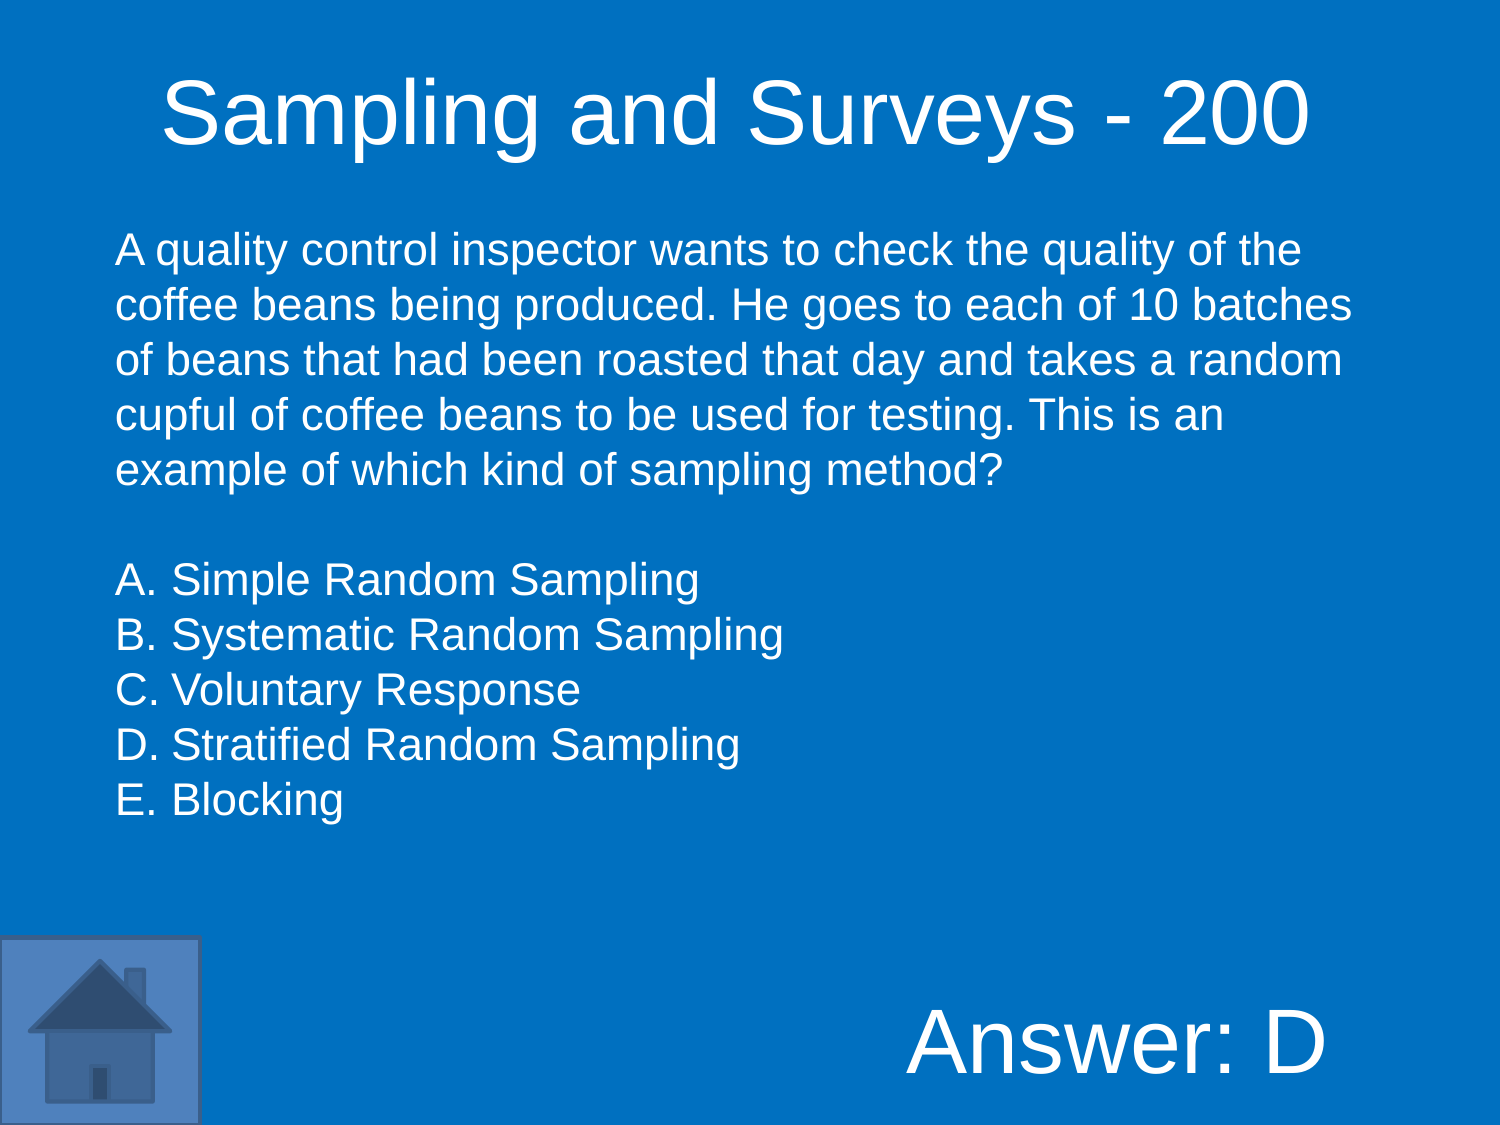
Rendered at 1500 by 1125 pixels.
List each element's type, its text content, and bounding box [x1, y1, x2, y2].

text_box Sampling and Surveys - 200 [74, 45, 1425, 233]
text_box [0, 935, 202, 1125]
text_box Answer: D [891, 974, 1442, 1100]
text_box A quality control inspector wants to check the quality of the coffee beans being produced. He goes to each of 10 batches of beans that had been roasted that day and takes a random cupful of coffee beans to be used for testing. This is an example of which kind of sampling method? Simple Random Sampling Systematic Random Sampling Voluntary Response Stratified Random Sampling Blocking [99, 212, 1400, 832]
